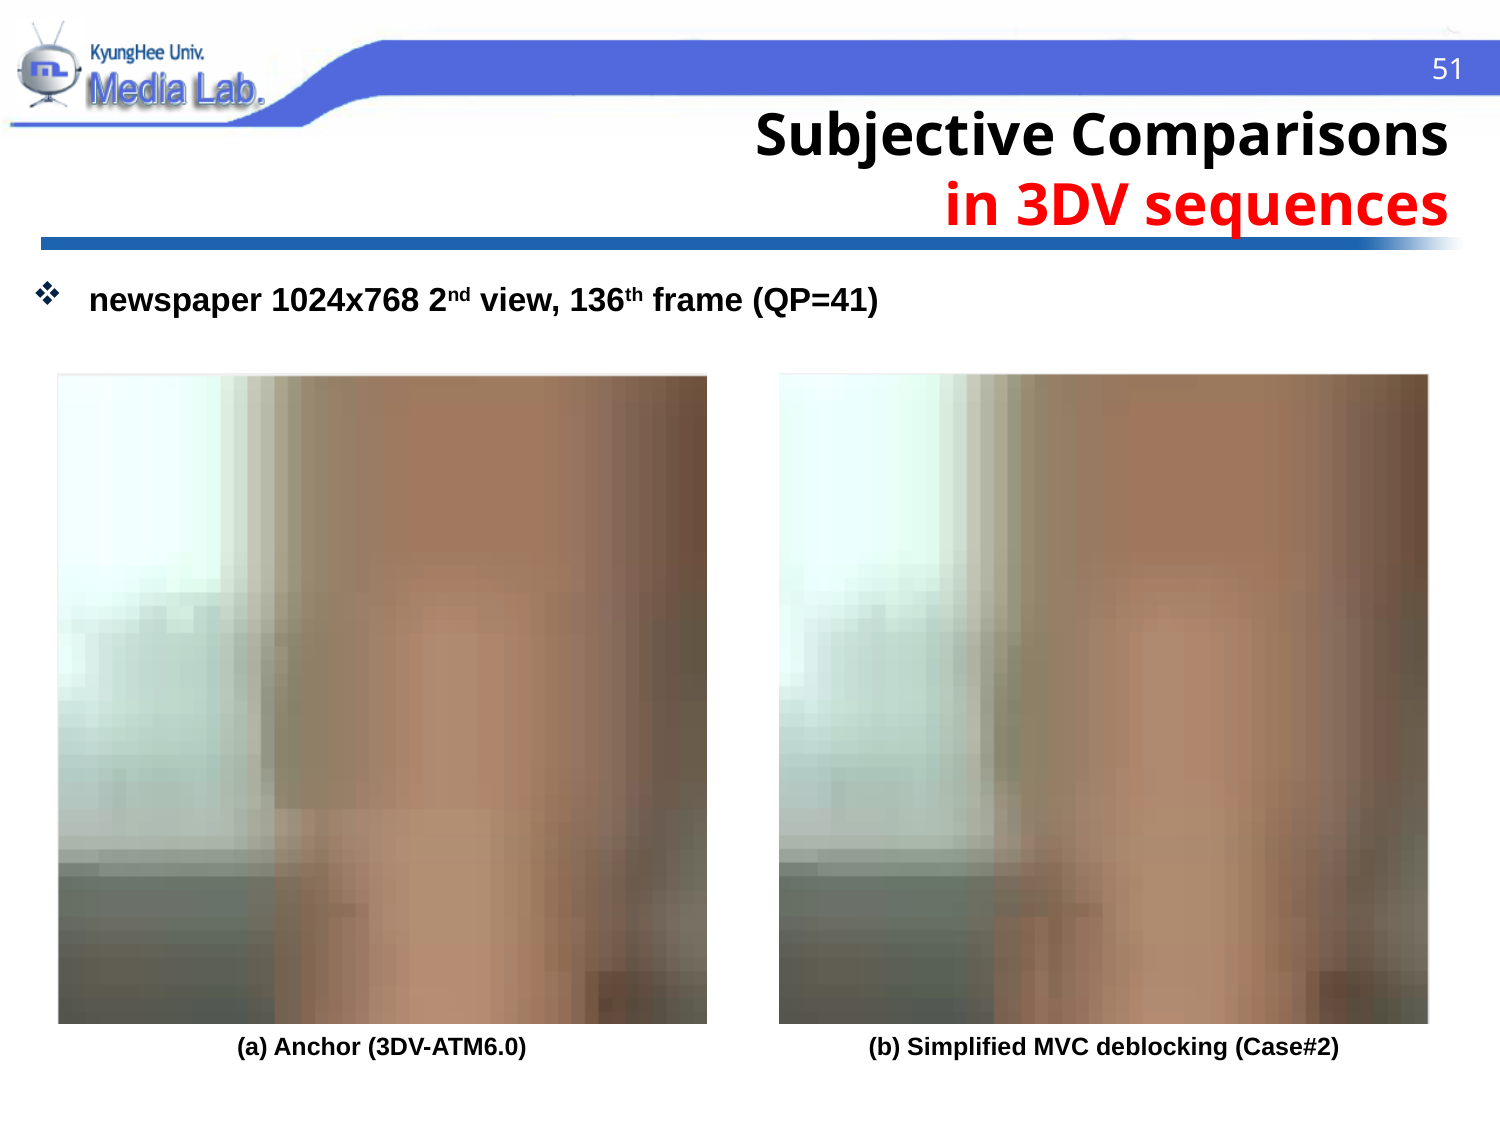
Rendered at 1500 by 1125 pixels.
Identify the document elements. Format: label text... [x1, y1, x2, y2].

text_box (a) Anchor (3DV-ATM6.0) [222, 1032, 543, 1068]
picture [0, 0, 1500, 138]
picture [41, 237, 1500, 250]
list newspaper 1024x768 2nd view, 136th frame (QP=41) [17, 262, 1483, 1107]
picture [779, 373, 1430, 1024]
text_box (b) Simplified MVC deblocking (Case#2) [853, 1032, 1356, 1068]
slide_number 51 [1403, 42, 1481, 93]
title Subjective Comparisons in 3DV sequences [312, 101, 1465, 233]
picture [56, 373, 708, 1024]
